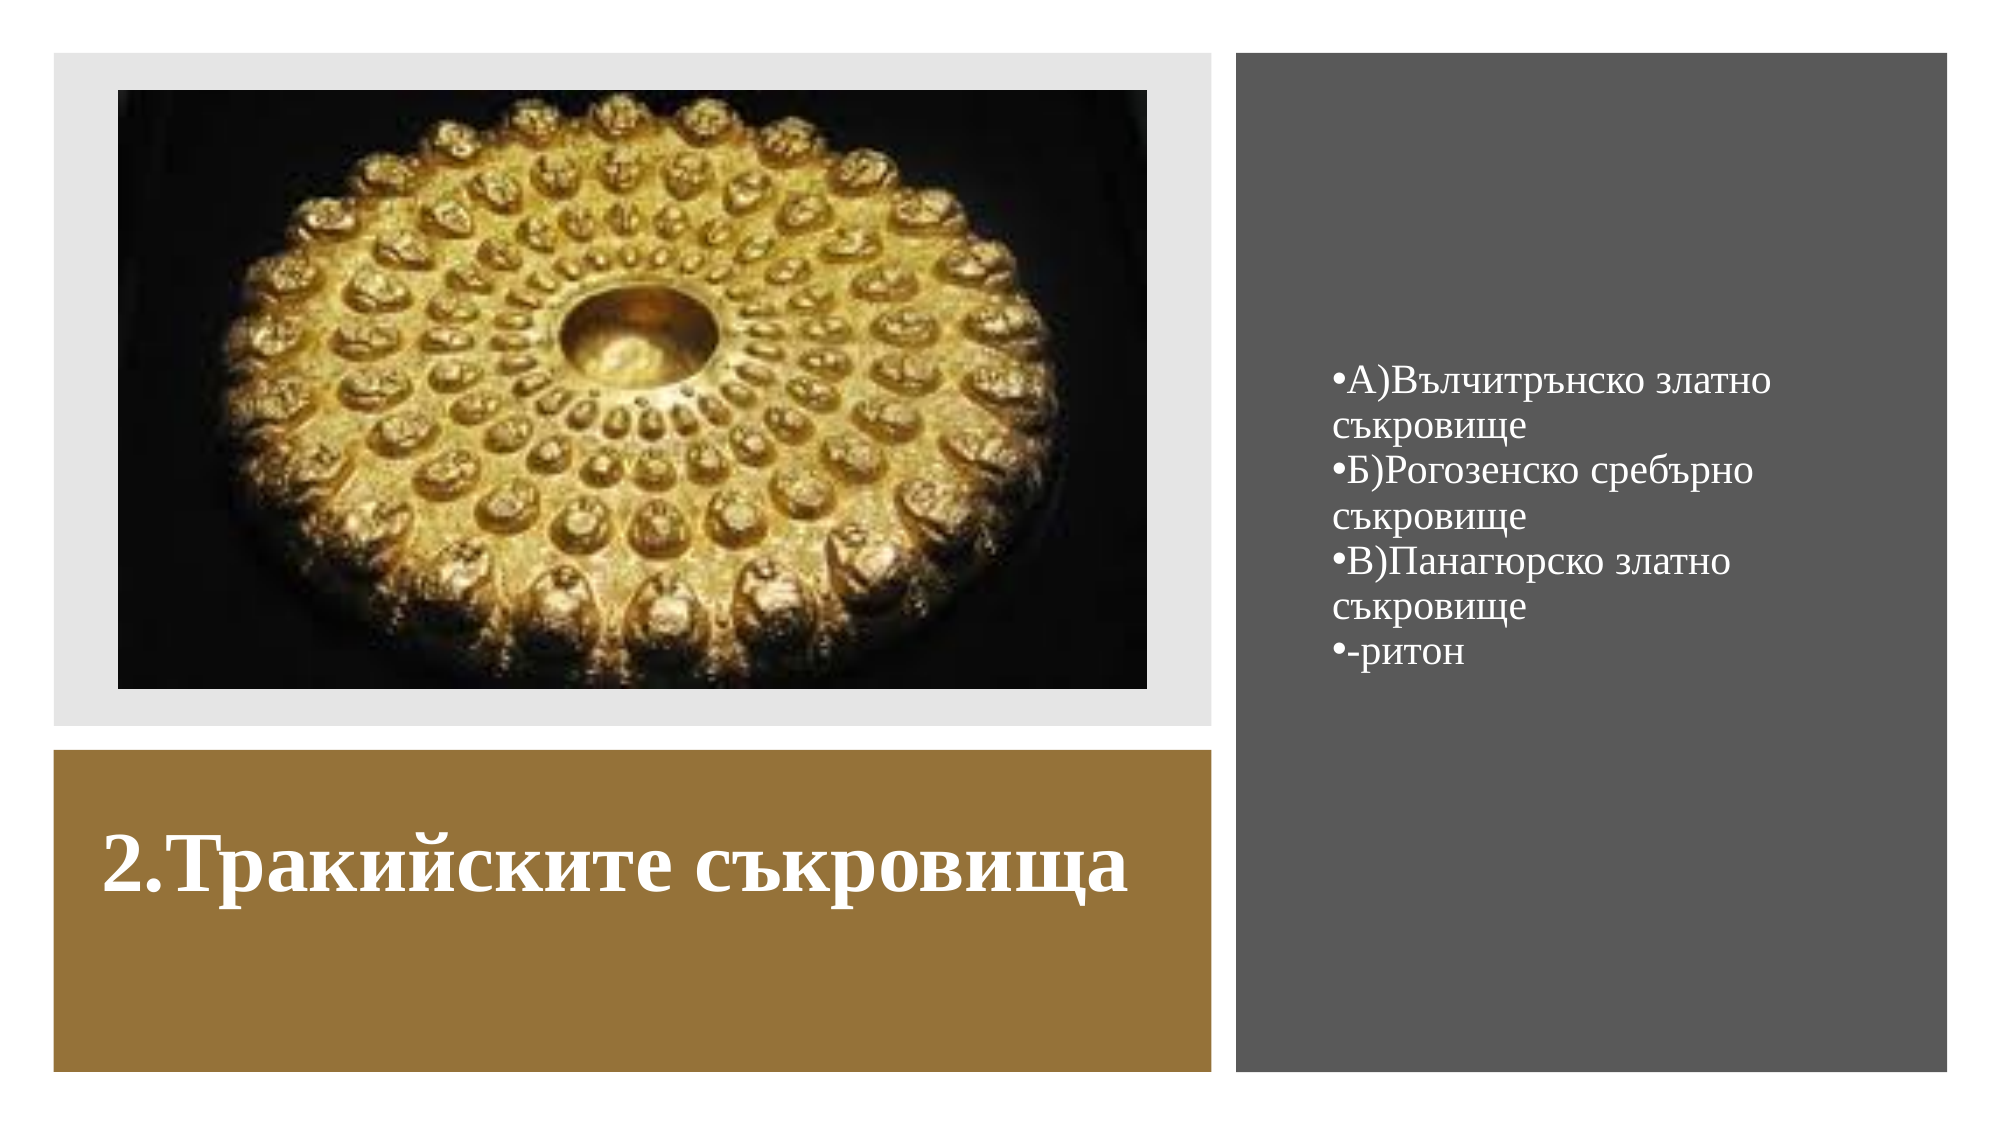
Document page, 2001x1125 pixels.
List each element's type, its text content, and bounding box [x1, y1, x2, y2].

text_box [53, 52, 1212, 727]
text_box [1235, 52, 1948, 1073]
list А)Вълчитрънско златно съкровище Б)Рогозенско сребърно съкровище В)Панагюрско златно съкровище -ритон [1317, 150, 1879, 947]
text_box [53, 749, 1212, 1073]
title 2.Тракийските съкровища [85, 781, 1168, 1049]
picture [118, 90, 1147, 689]
